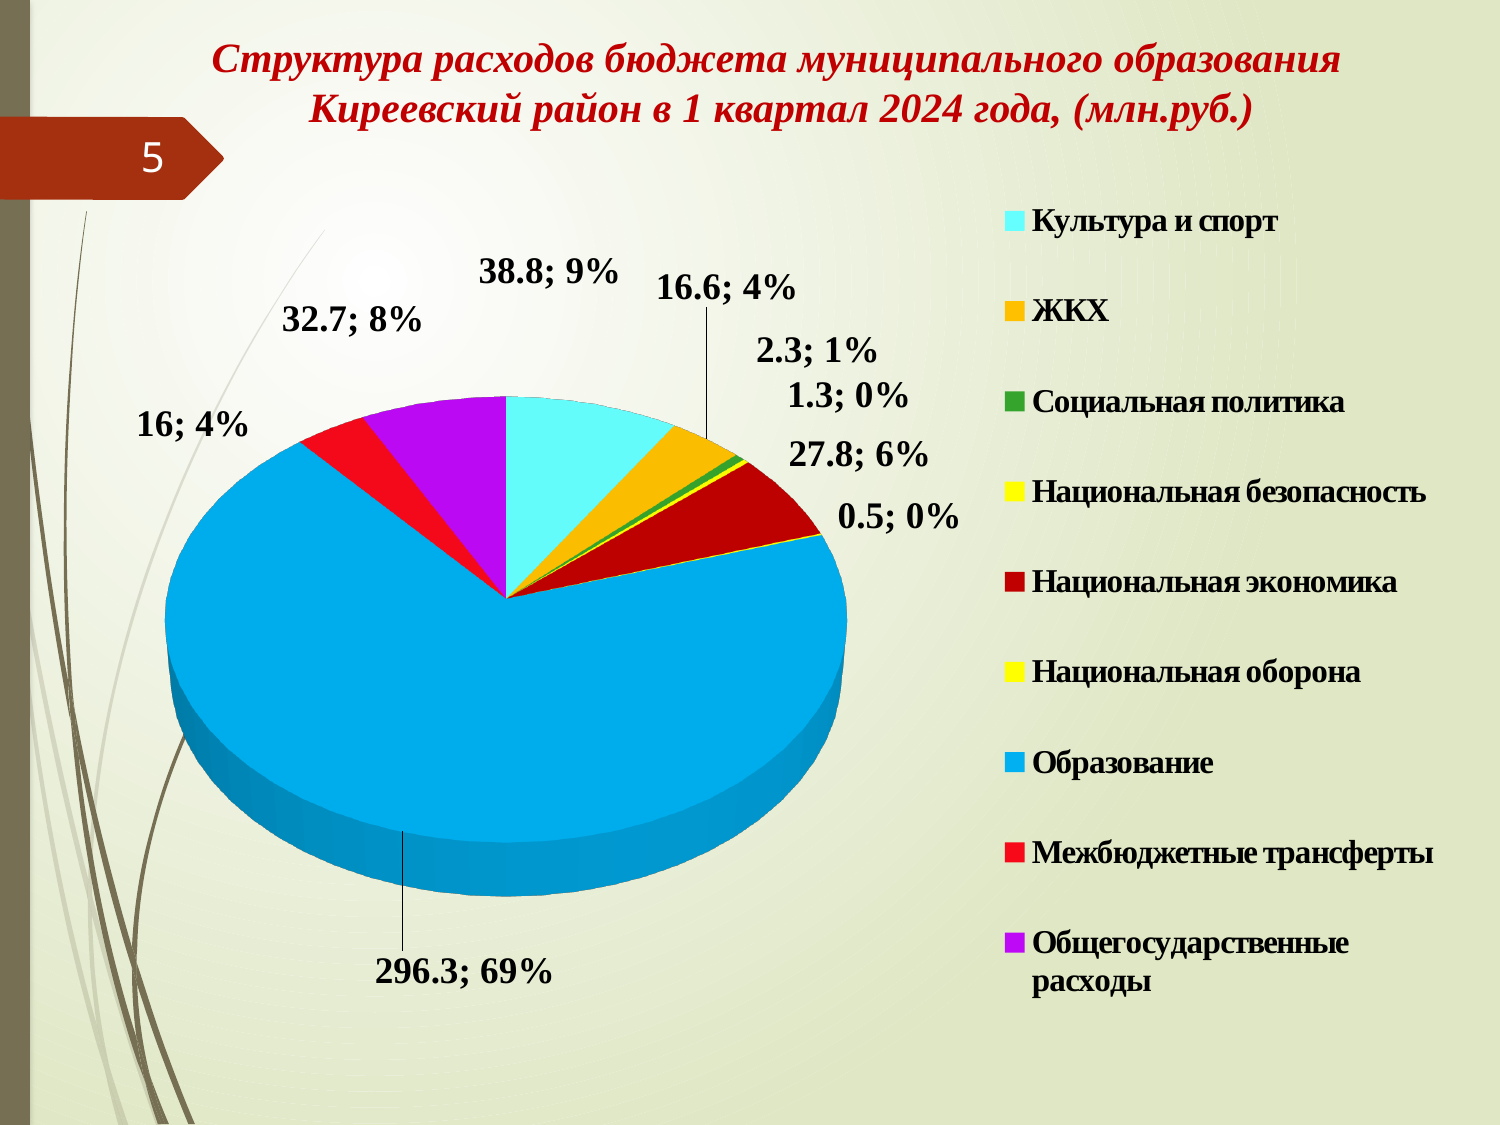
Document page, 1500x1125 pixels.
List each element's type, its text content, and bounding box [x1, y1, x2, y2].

chart [78, 149, 1462, 1052]
slide_number 5 [83, 129, 180, 149]
title Структура расходов бюджета муниципального образования Киреевский район в 1 квартал 2024 года, (млн.руб.) [82, 23, 1482, 150]
